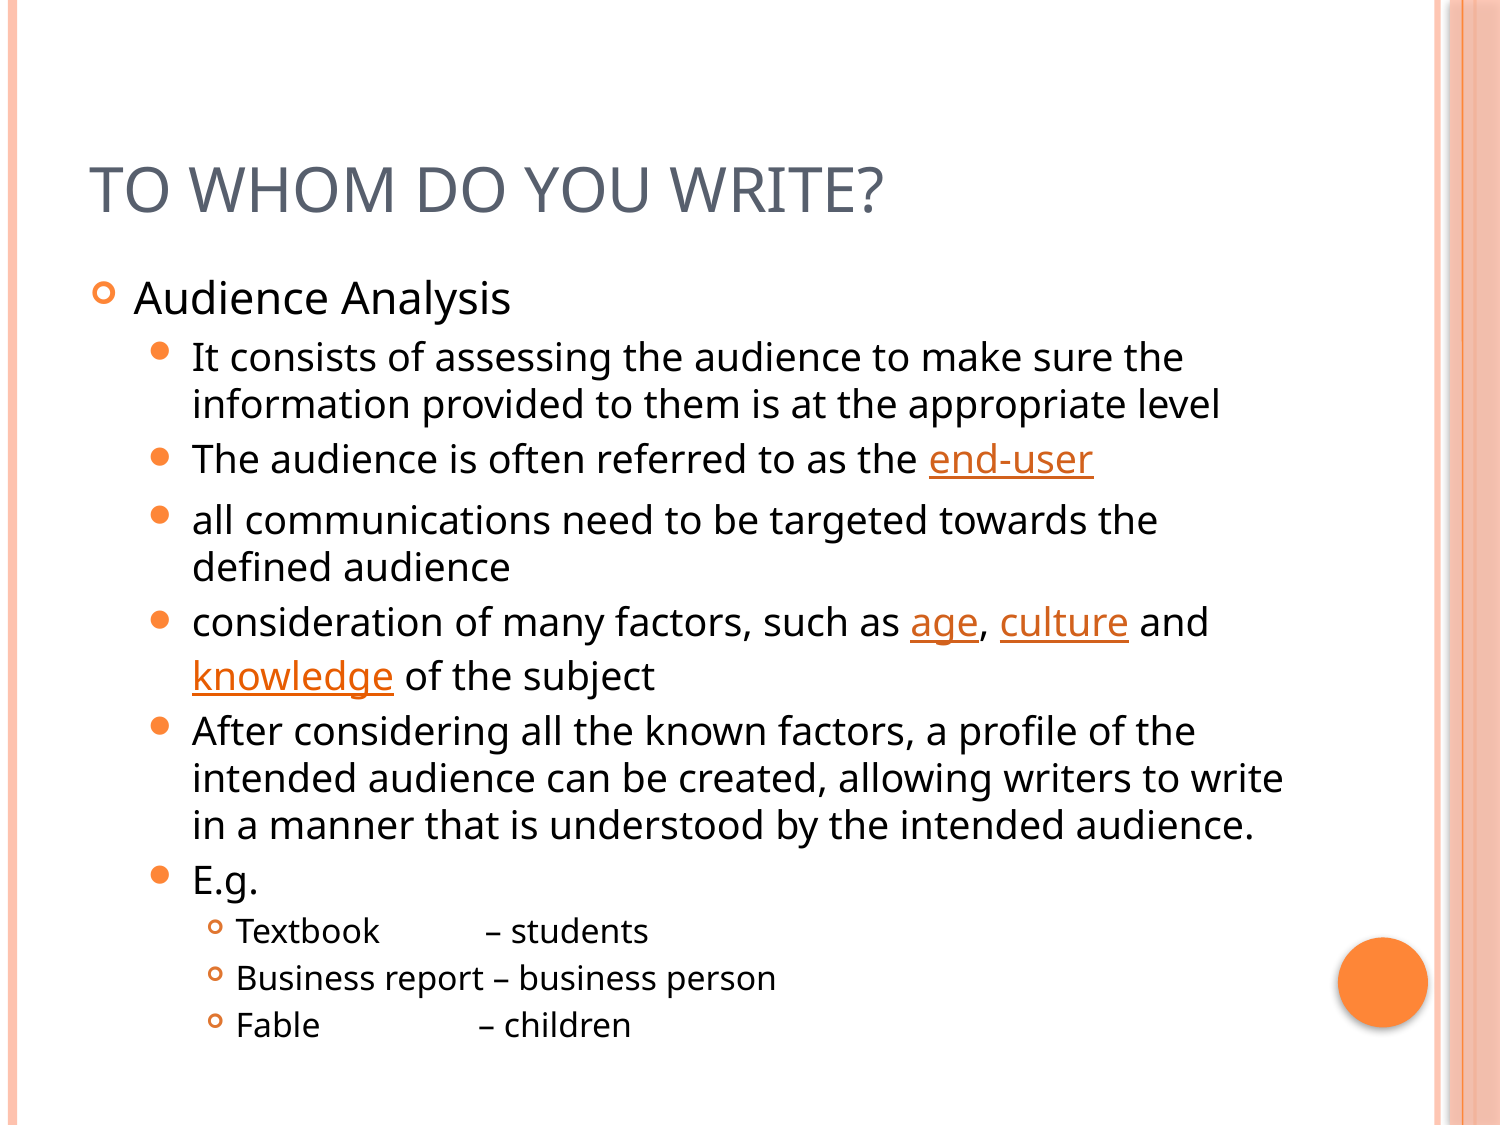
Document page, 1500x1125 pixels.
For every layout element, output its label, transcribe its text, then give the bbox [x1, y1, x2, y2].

list Audience Analysis It consists of assessing the audience to make sure the information provided to them is at the appropriate level The audience is often referred to as the end-user all communications need to be targeted towards the defined audience consideration of many factors, such as age, culture and knowledge of the subject After considering all the known factors, a profile of the intended audience can be created, allowing writers to write in a manner that is understood by the intended audience. E.g. Textbook – students Business report – business person Fable – children [75, 262, 1300, 1062]
title To whom do you write? [75, 45, 1300, 233]
